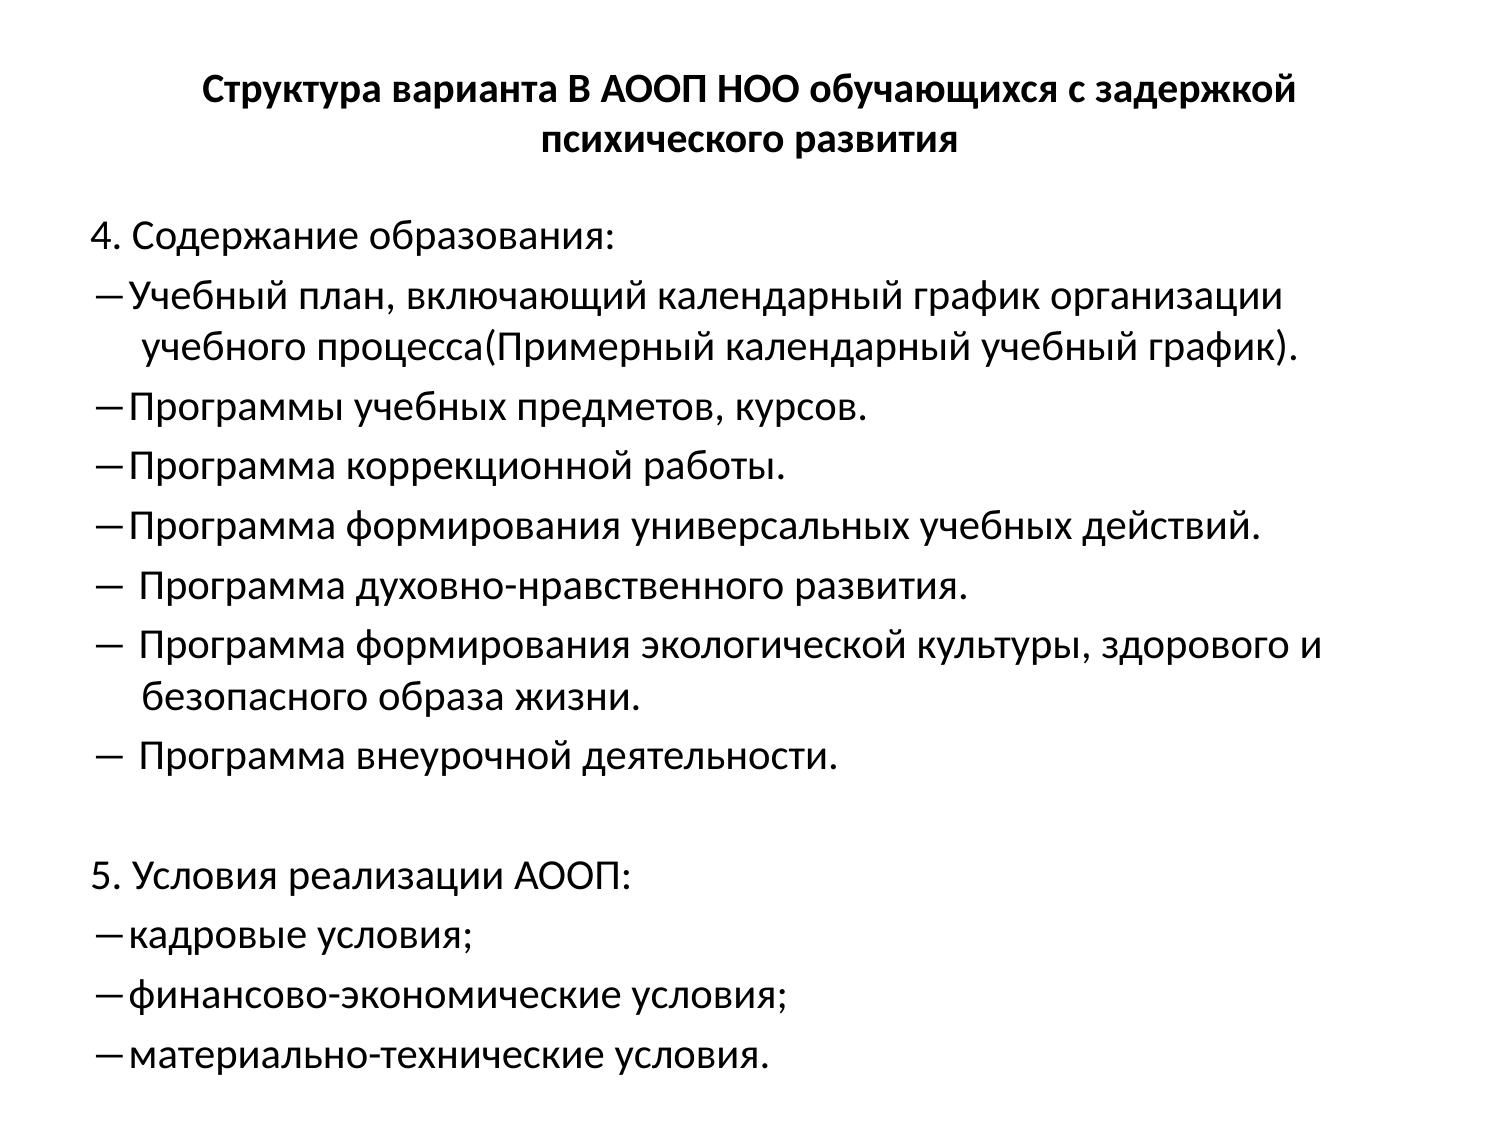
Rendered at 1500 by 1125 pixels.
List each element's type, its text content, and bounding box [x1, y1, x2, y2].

title Структура варианта В АООП НОО обучающихся с задержкой психического развития [75, 45, 1425, 176]
list 4. Содержание образования: ―Учебный план, включающий календарный график организации учебного процесса(Примерный календарный учебный график). ―Программы учебных предметов, курсов. ―Программа коррекционной работы. ―Программа формирования универсальных учебных действий. ― Программа духовно-нравственного развития. ― Программа формирования экологической культуры, здорового и безопасного образа жизни. ― Программа внеурочной деятельности. 5. Условия реализации АООП: ―кадровые условия; ―финансово-экономические условия; ―материально-технические условия. [75, 199, 1425, 1090]
